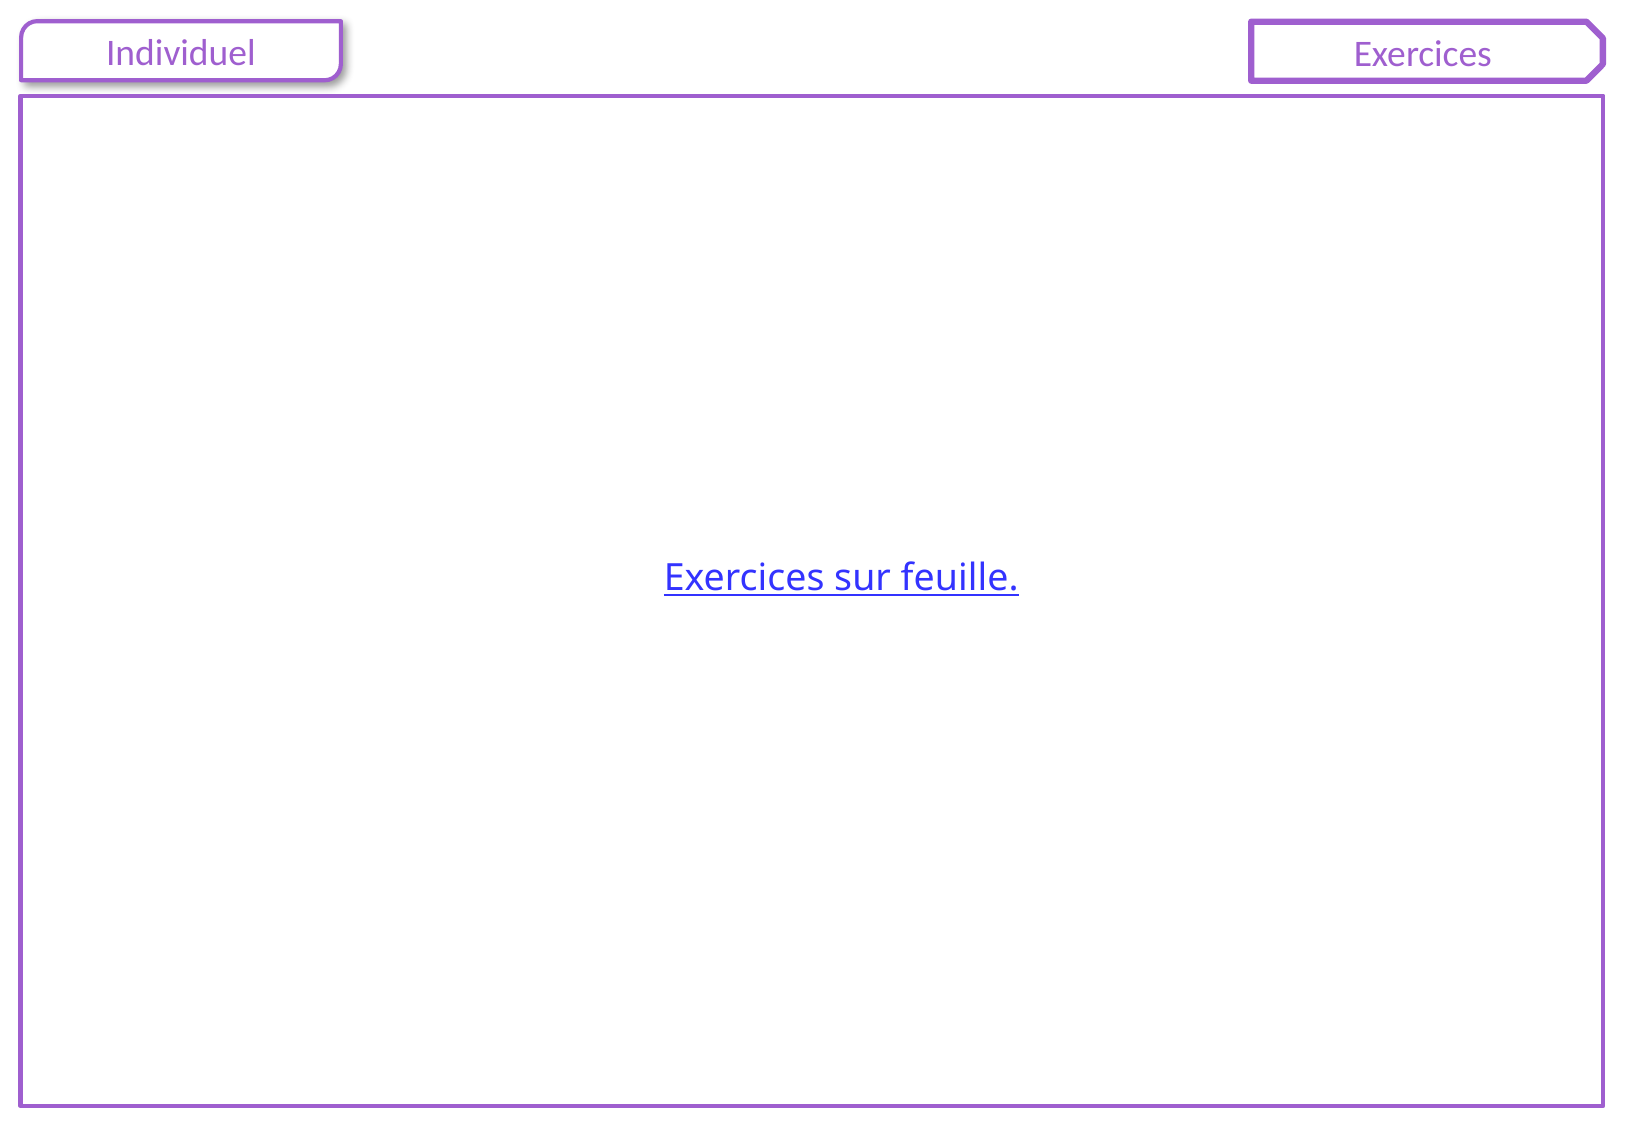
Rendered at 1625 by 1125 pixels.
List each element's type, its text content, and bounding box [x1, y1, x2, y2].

list Exercices sur feuille. [18, 94, 1605, 1108]
